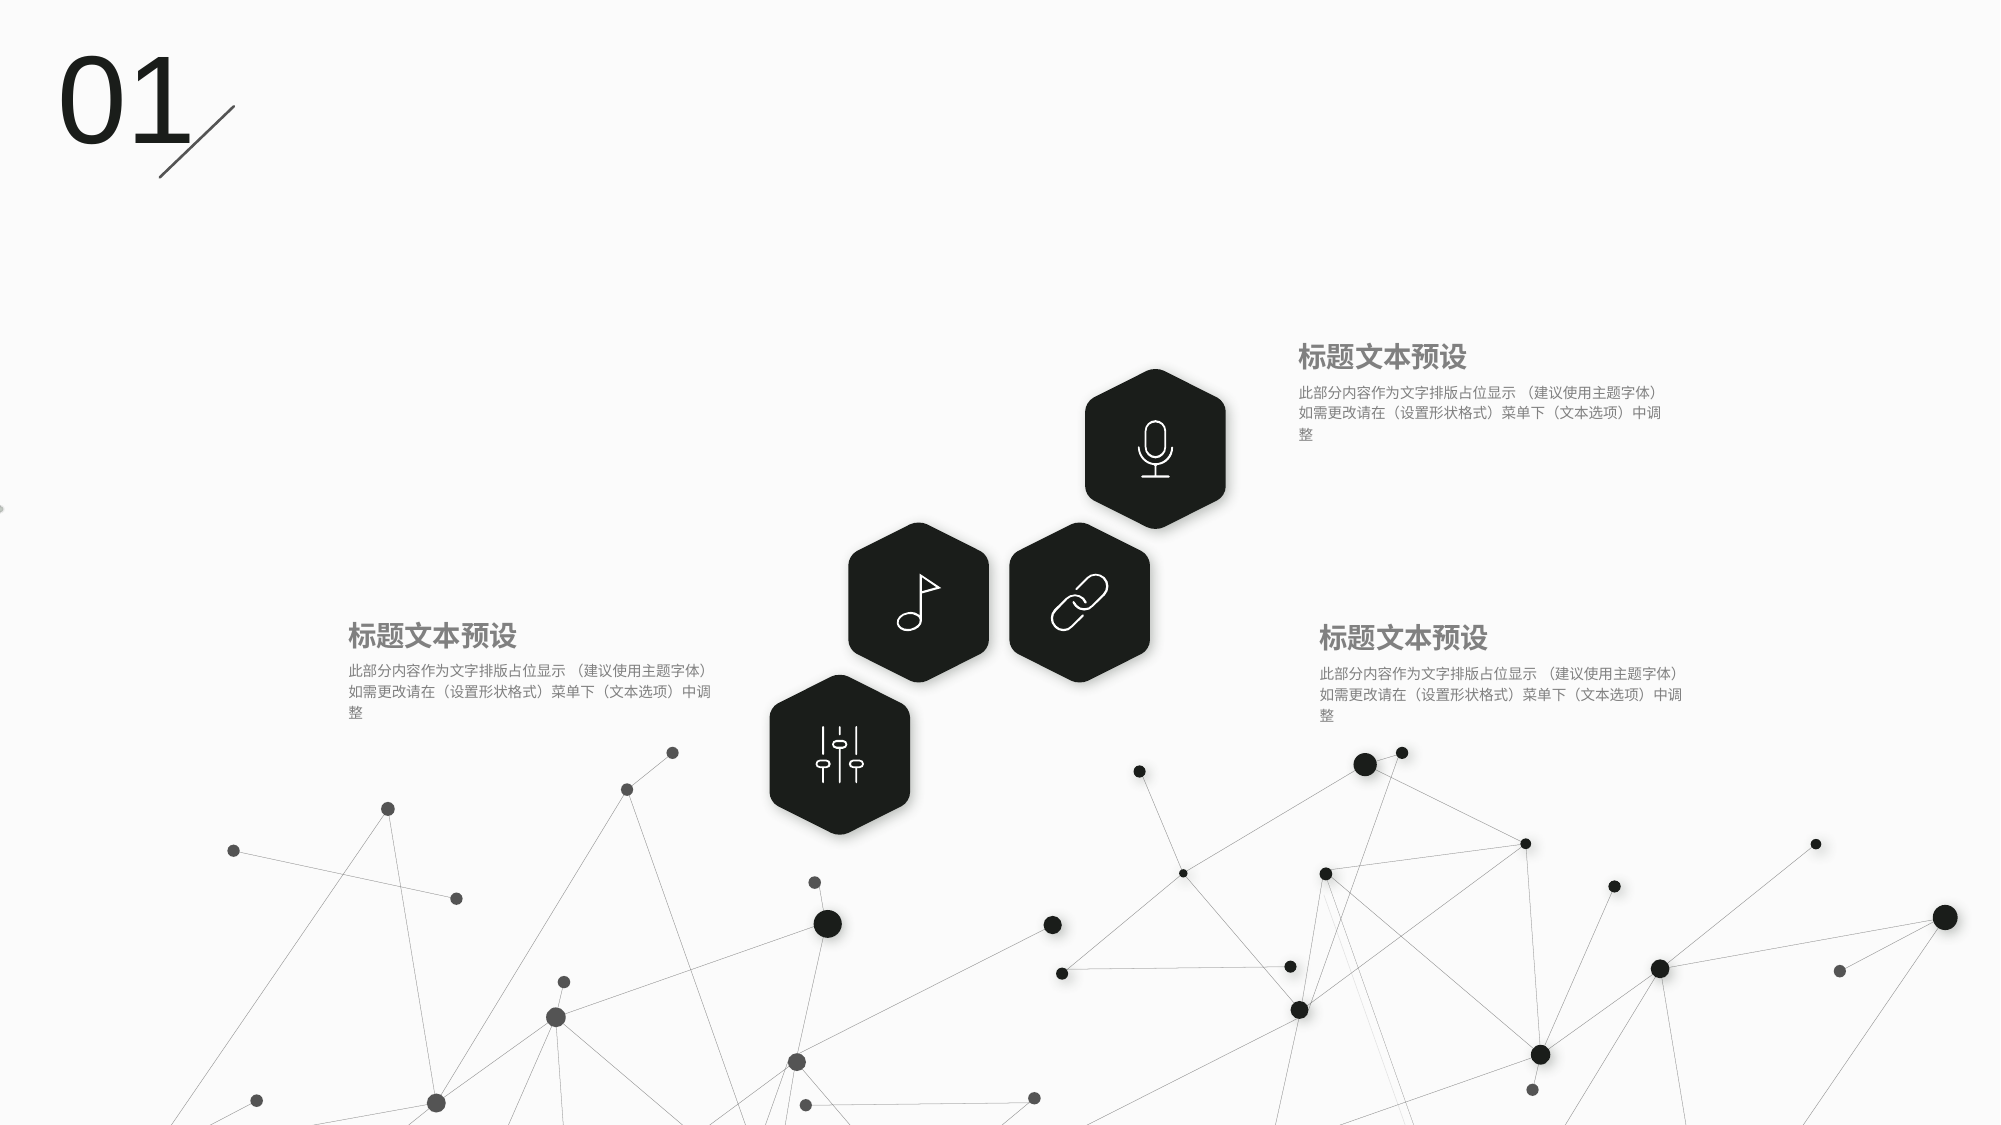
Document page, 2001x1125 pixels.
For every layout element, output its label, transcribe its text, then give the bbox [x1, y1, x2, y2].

text_box [557, 975, 571, 989]
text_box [1049, 573, 1110, 632]
text_box [847, 521, 990, 684]
text_box [1028, 1092, 1041, 1105]
text_box [812, 908, 843, 939]
text_box [1178, 868, 1189, 879]
text_box [1526, 1083, 1539, 1096]
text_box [0, 0, 4, 1016]
text_box [787, 1053, 806, 1072]
text_box [1042, 914, 1063, 936]
text_box [1289, 999, 1310, 1021]
text_box [1809, 837, 1823, 851]
text_box [1132, 764, 1147, 779]
text_box [1008, 521, 1151, 684]
text_box [620, 783, 634, 796]
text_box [348, 617, 717, 729]
text_box [546, 1007, 566, 1028]
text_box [1298, 339, 1667, 450]
text_box 01 [42, 10, 214, 176]
text_box [250, 1094, 263, 1107]
text_box [808, 876, 821, 889]
text_box [1833, 964, 1846, 978]
text_box [1054, 966, 1070, 981]
text_box [1931, 903, 1959, 932]
text_box [1394, 745, 1410, 761]
text_box [1352, 751, 1378, 778]
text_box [159, 106, 234, 178]
text_box [1283, 959, 1298, 974]
text_box [227, 844, 240, 857]
text_box [1649, 958, 1671, 980]
text_box [896, 573, 942, 632]
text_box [815, 726, 864, 784]
text_box [1519, 837, 1533, 851]
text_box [1137, 420, 1174, 478]
text_box [666, 746, 679, 759]
text_box [768, 673, 912, 836]
text_box [1318, 866, 1334, 882]
text_box [799, 1099, 812, 1112]
text_box [1529, 1043, 1552, 1066]
text_box [381, 801, 395, 816]
text_box [1607, 879, 1622, 894]
text_box [450, 892, 463, 905]
text_box [1084, 367, 1227, 530]
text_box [1319, 620, 1688, 731]
text_box [426, 1093, 446, 1113]
